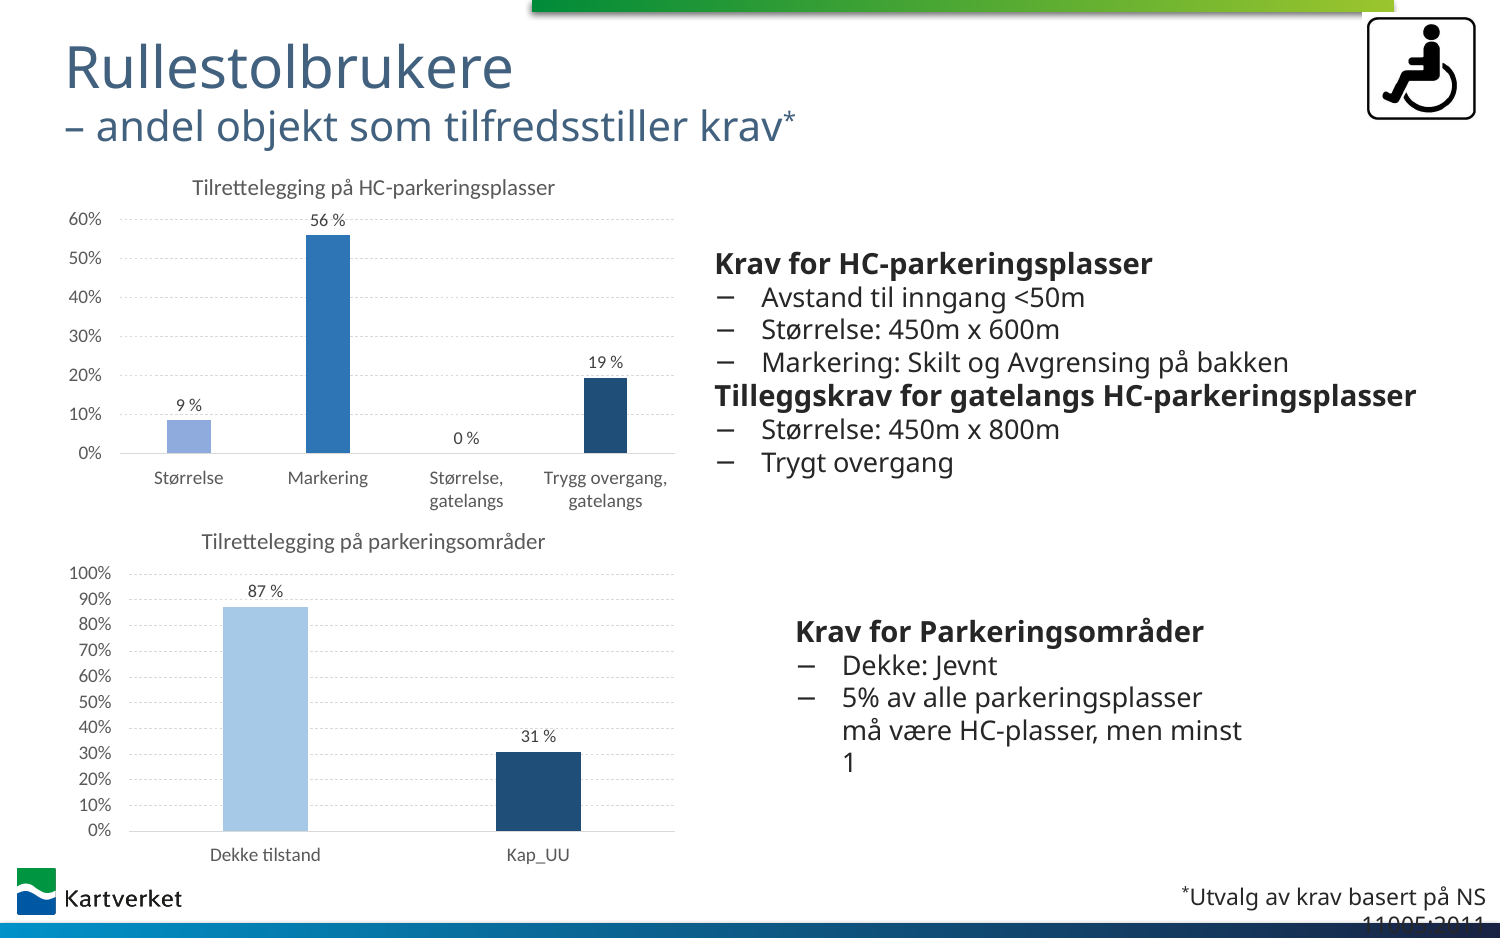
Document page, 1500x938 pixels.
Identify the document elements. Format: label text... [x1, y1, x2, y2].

text_box Krav for Parkeringsområder Dekke: Jevnt 5% av alle parkeringsplasser må være HC-plasser, men minst 1 [780, 605, 1261, 786]
picture [62, 520, 686, 874]
text_box Krav for HC-parkeringsplasser Avstand til inngang <50m Størrelse: 450m x 600m Markering: Skilt og Avgrensing på bakken Tilleggskrav for gatelangs HC-parkeringsplasser Størrelse: 450m x 800m Trygt overgang [699, 237, 1433, 485]
text_box Rullestolbrukere – andel objekt som tilfredsstiller krav* [49, 25, 1431, 158]
picture [1362, 12, 1481, 126]
picture [62, 166, 686, 519]
text_box *Utvalg av krav basert på NS 11005:2011 [1068, 873, 1500, 938]
